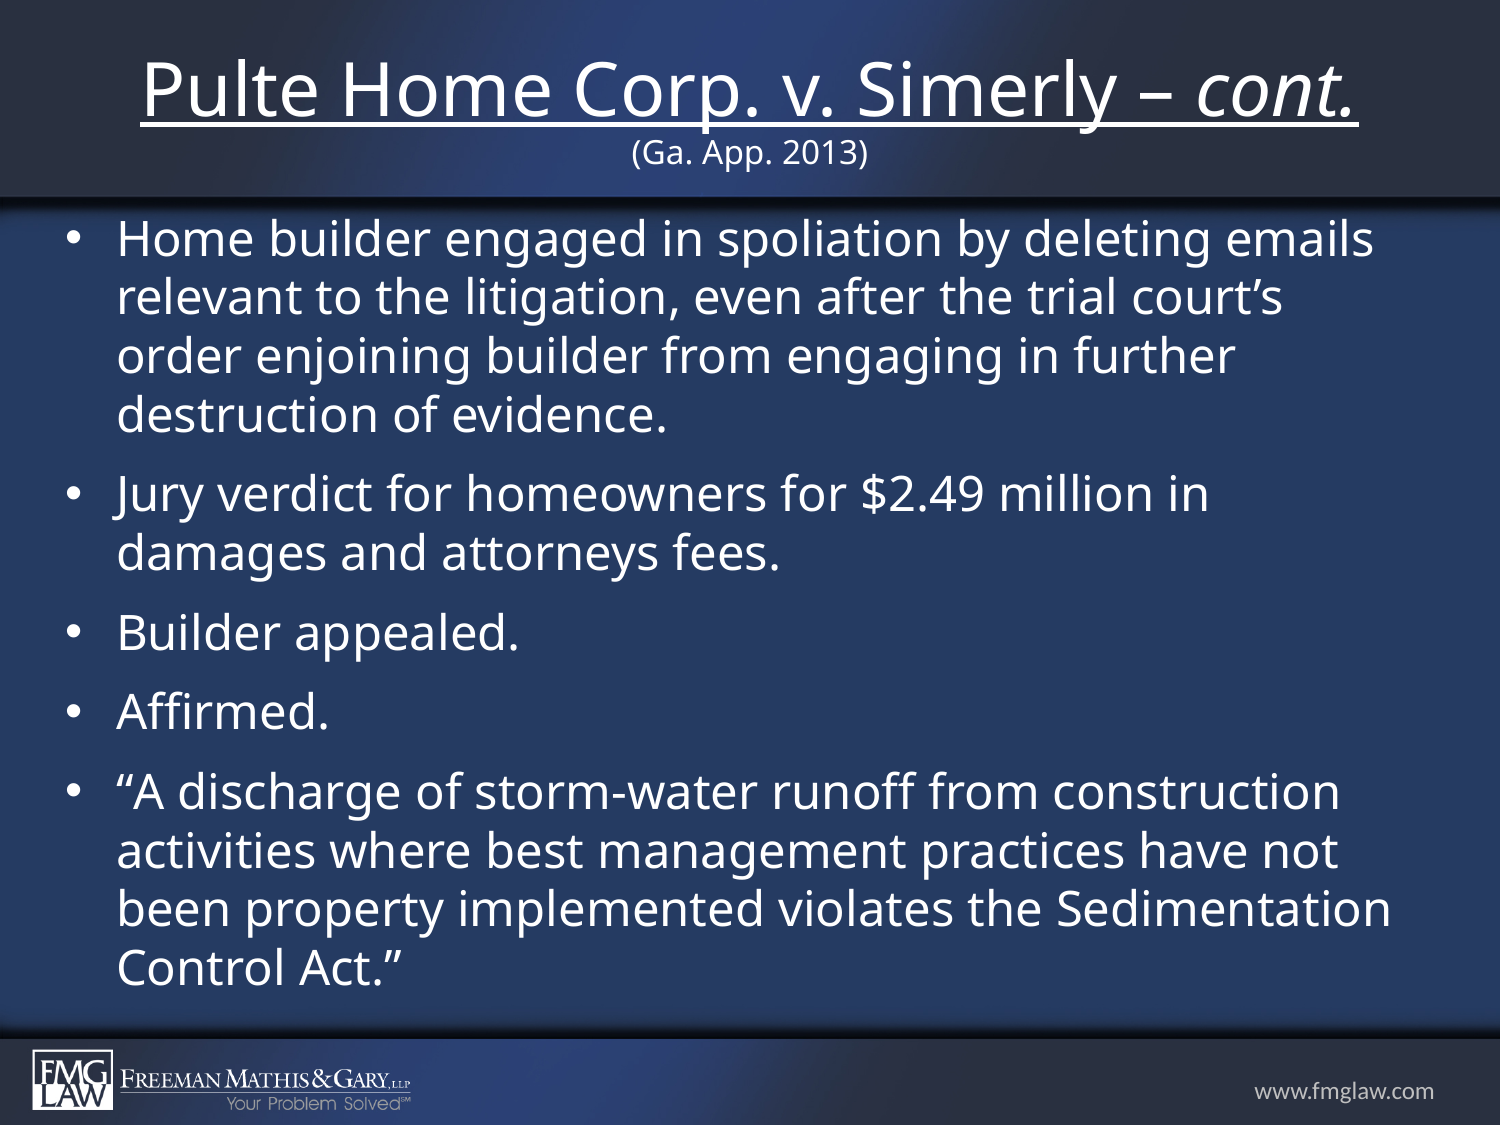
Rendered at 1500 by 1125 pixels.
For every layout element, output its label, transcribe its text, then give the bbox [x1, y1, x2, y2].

title Pulte Home Corp. v. Simerly – cont. (Ga. App. 2013) [75, 12, 1425, 200]
picture [0, 0, 1500, 1125]
list Home builder engaged in spoliation by deleting emails relevant to the litigation, even after the trial court’s order enjoining builder from engaging in further destruction of evidence. Jury verdict for homeowners for $2.49 million in damages and attorneys fees. Builder appealed. Affirmed. “A discharge of storm-water runoff from construction activities where best management practices have not been property implemented violates the Sedimentation Control Act.” [50, 200, 1425, 1005]
